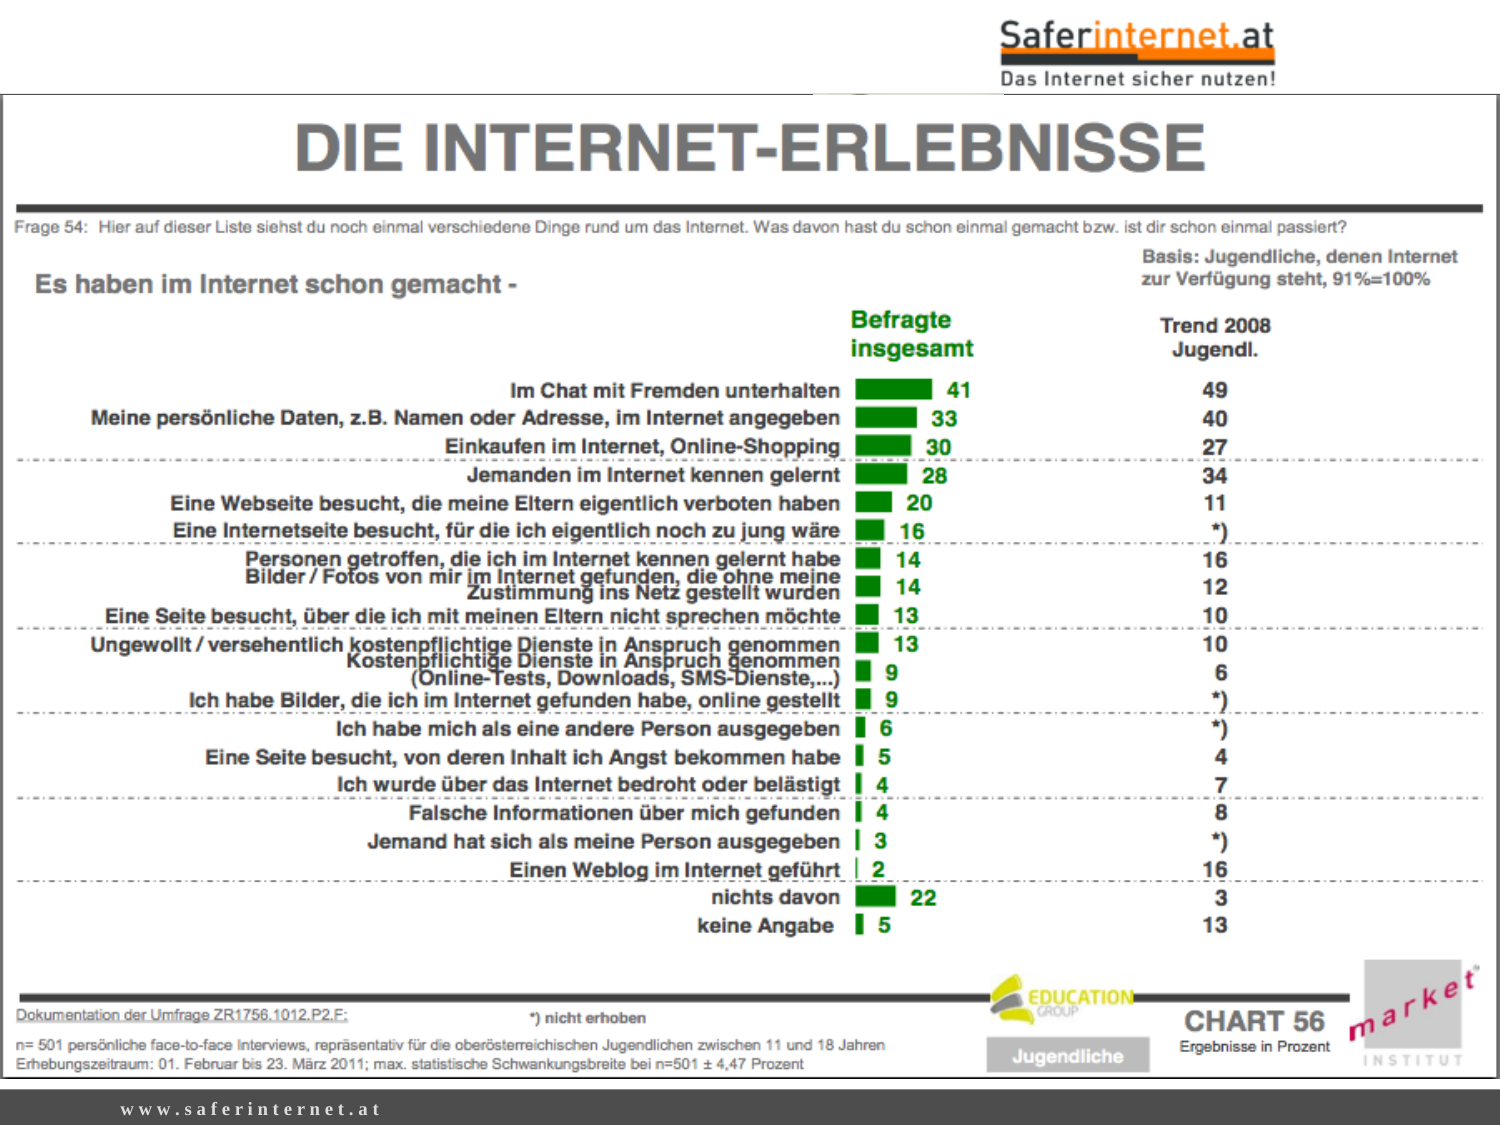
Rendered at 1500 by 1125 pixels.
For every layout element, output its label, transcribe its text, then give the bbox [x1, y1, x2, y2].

picture [0, 93, 1500, 1079]
picture [994, 15, 1282, 92]
footer w w w . s a f e r i n t e r n e t . a t [105, 1089, 923, 1125]
